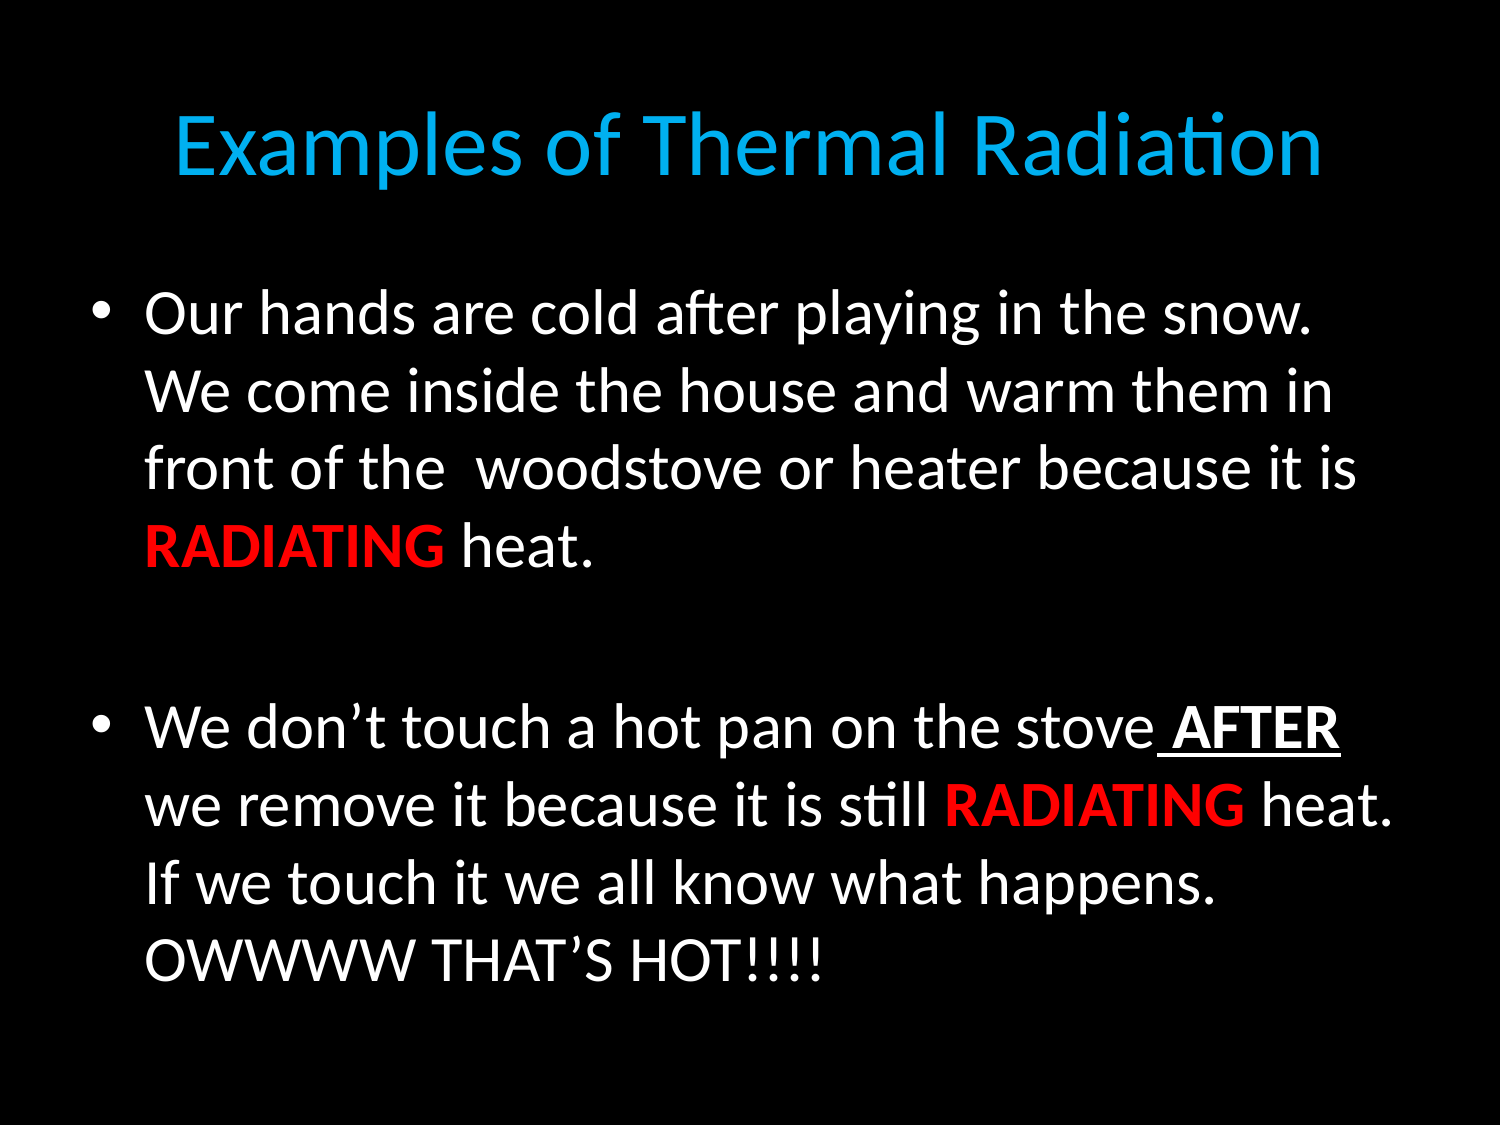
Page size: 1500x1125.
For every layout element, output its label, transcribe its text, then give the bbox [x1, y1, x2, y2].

title Examples of Thermal Radiation [74, 44, 1426, 233]
list Our hands are cold after playing in the snow. We come inside the house and warm them in front of the woodstove or heater because it is RADIATING heat. We don’t touch a hot pan on the stove AFTER we remove it because it is still RADIATING heat. If we touch it we all know what happens. OWWWW THAT’S HOT!!!! [74, 262, 1426, 1006]
